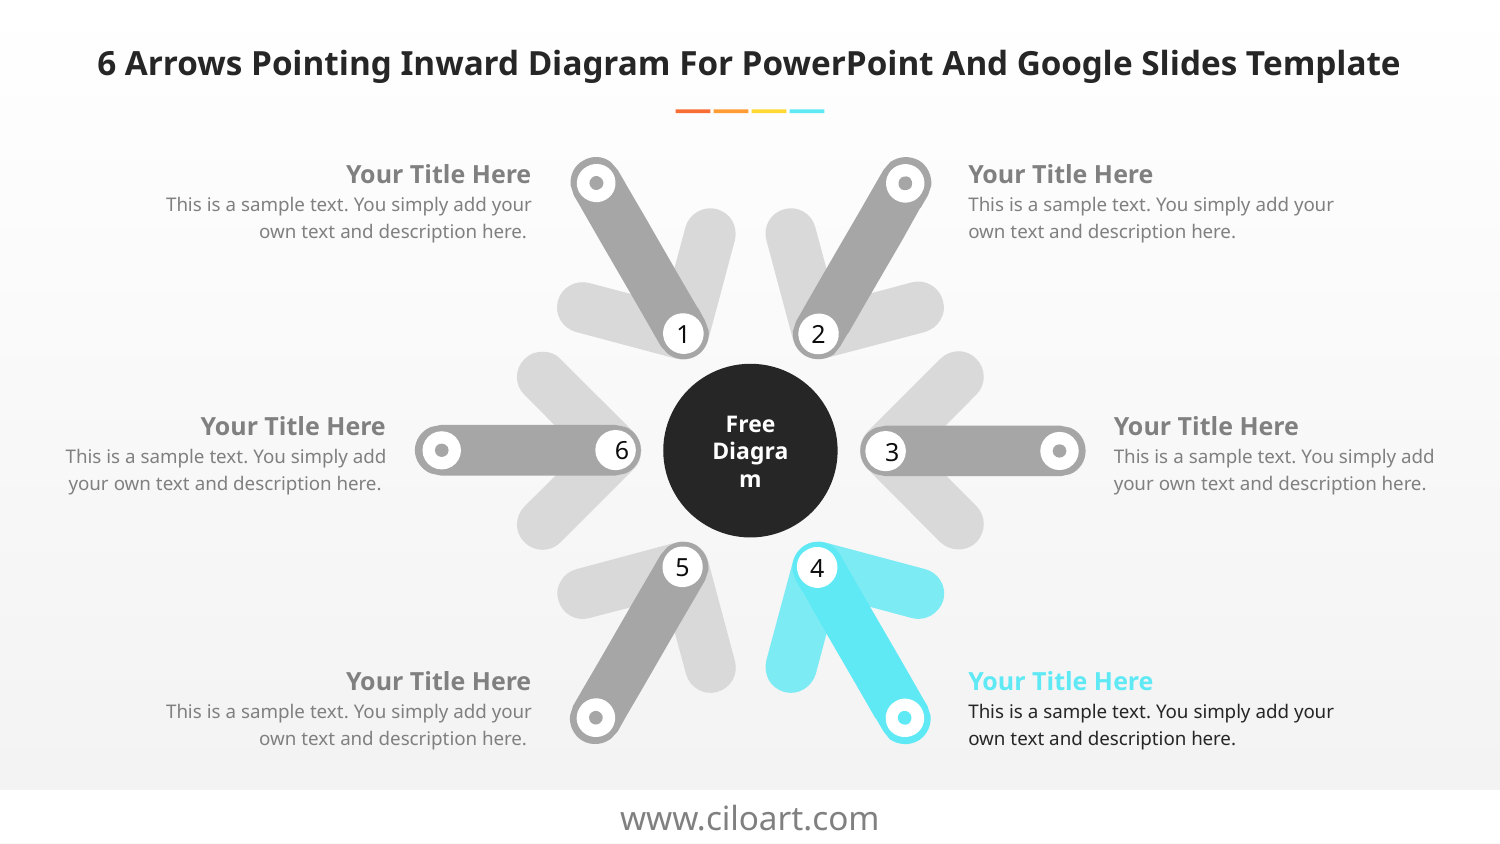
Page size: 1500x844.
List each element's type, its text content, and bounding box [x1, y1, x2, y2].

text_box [857, 348, 1086, 550]
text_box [555, 538, 739, 747]
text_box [764, 538, 948, 747]
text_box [762, 155, 946, 363]
text_box Your Title Here This is a sample text. You simply add your own text and description here. [968, 152, 1365, 243]
text_box Your Title Here This is a sample text. You simply add your own text and description here. [1113, 404, 1437, 495]
text_box Your Title Here This is a sample text. You simply add your own text and description here. [135, 152, 532, 243]
text_box Your Title Here This is a sample text. You simply add your own text and description here. [135, 659, 532, 750]
title 6 Arrows Pointing Inward Diagram For PowerPoint And Google Slides Template [63, 21, 1437, 104]
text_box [414, 351, 644, 553]
text_box Free Diagram [663, 363, 838, 538]
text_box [553, 154, 737, 363]
text_box Your Title Here This is a sample text. You simply add your own text and description here. [968, 659, 1365, 750]
text_box Your Title Here This is a sample text. You simply add your own text and description here. [63, 404, 387, 495]
